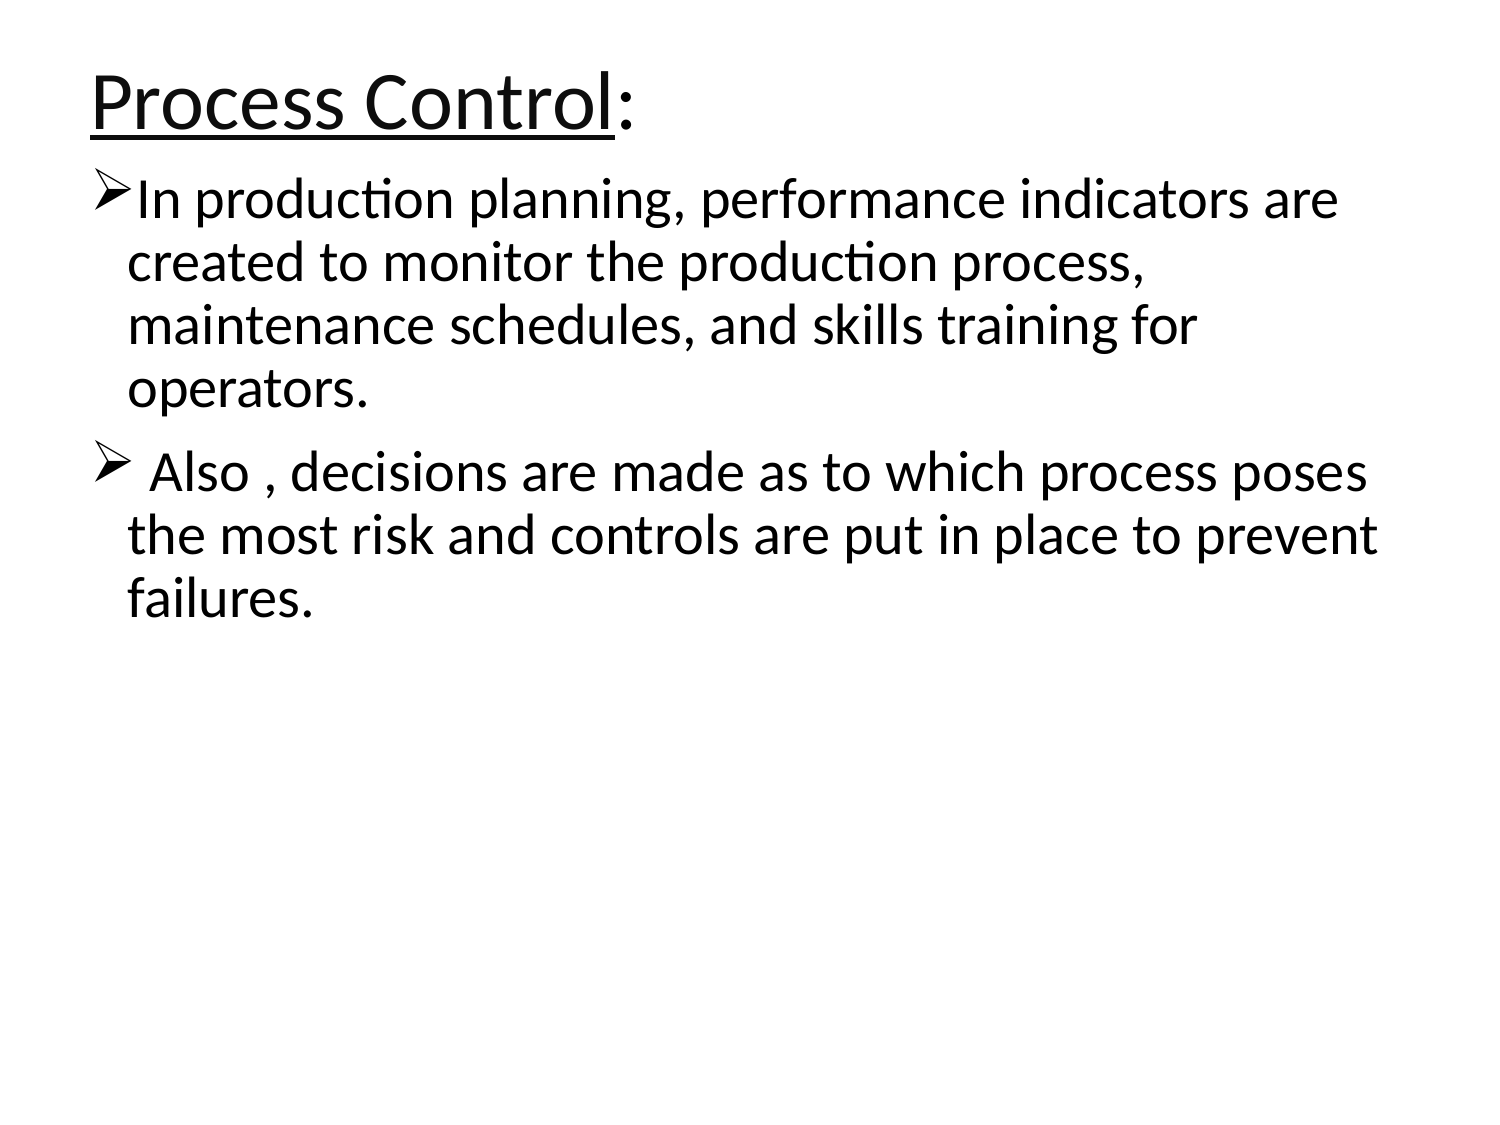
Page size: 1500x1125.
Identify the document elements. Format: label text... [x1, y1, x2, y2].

list Process Control: In production planning, performance indicators are created to monitor the production process, maintenance schedules, and skills training for operators. Also , decisions are made as to which process poses the most risk and controls are put in place to prevent failures. [75, 50, 1425, 1005]
